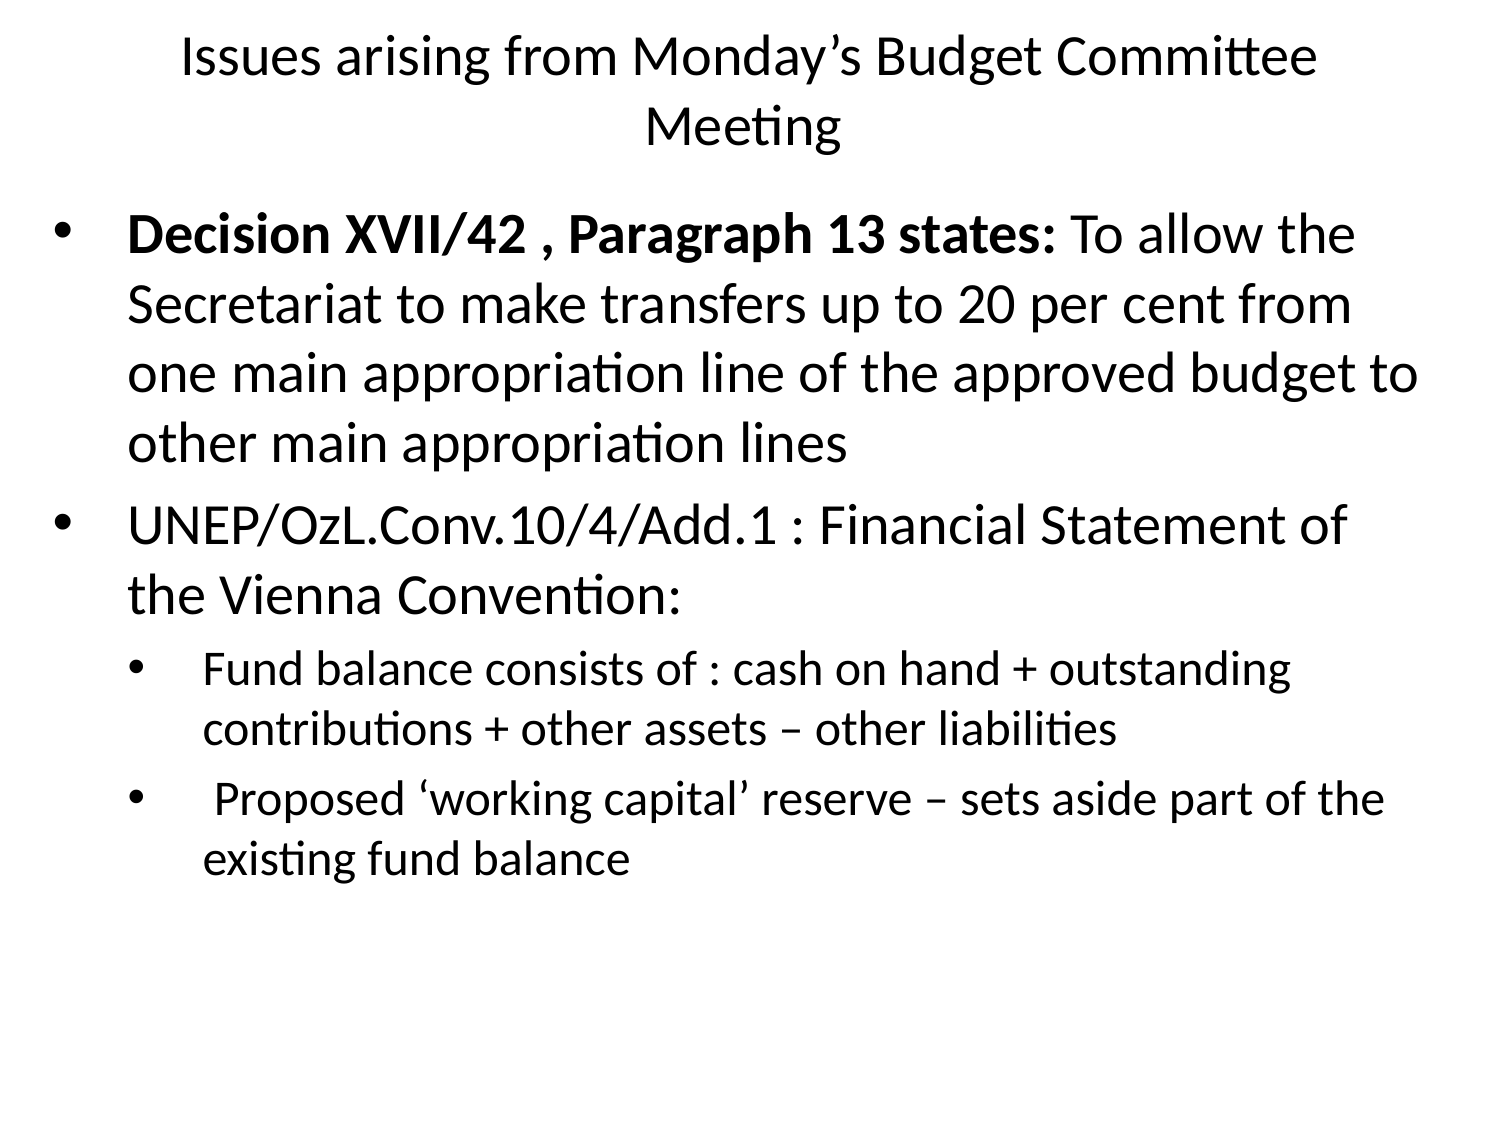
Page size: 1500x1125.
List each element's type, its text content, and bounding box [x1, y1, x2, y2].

subtitle Decision XVII/42 , Paragraph 13 states: To allow the Secretariat to make transfers up to 20 per cent from one main appropriation line of the approved budget to other main appropriation lines UNEP/OzL.Conv.10/4/Add.1 : Financial Statement of the Vienna Convention: Fund balance consists of : cash on hand + outstanding contributions + other assets – other liabilities Proposed ‘working capital’ reserve – sets aside part of the existing fund balance [37, 187, 1450, 925]
title Issues arising from Monday’s Budget Committee Meeting [112, 24, 1388, 150]
